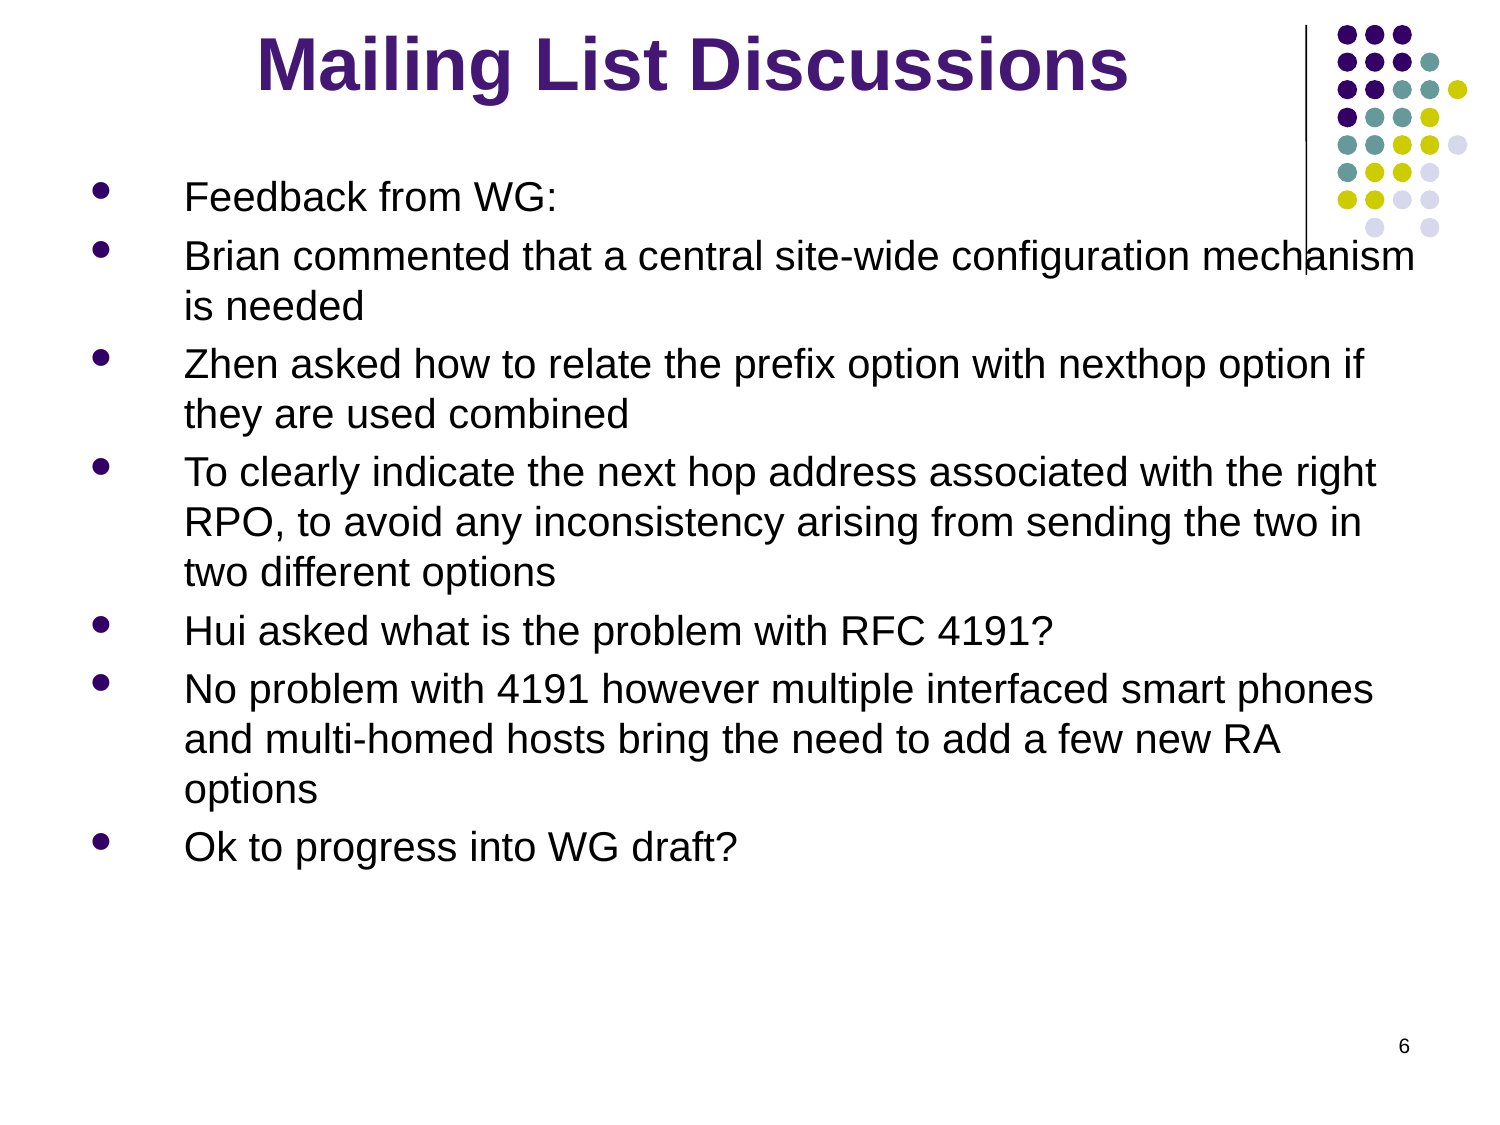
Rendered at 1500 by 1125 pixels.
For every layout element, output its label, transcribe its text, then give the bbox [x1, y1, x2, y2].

list Feedback from WG: Brian commented that a central site-wide configuration mechanism is needed Zhen asked how to relate the prefix option with nexthop option if they are used combined To clearly indicate the next hop address associated with the right RPO, to avoid any inconsistency arising from sending the two in two different options Hui asked what is the problem with RFC 4191? No problem with 4191 however multiple interfaced smart phones and multi-homed hosts bring the need to add a few new RA options Ok to progress into WG draft? [74, 162, 1438, 1051]
title Mailing List Discussions [74, 0, 1313, 113]
slide_number 6 [1074, 1024, 1426, 1101]
